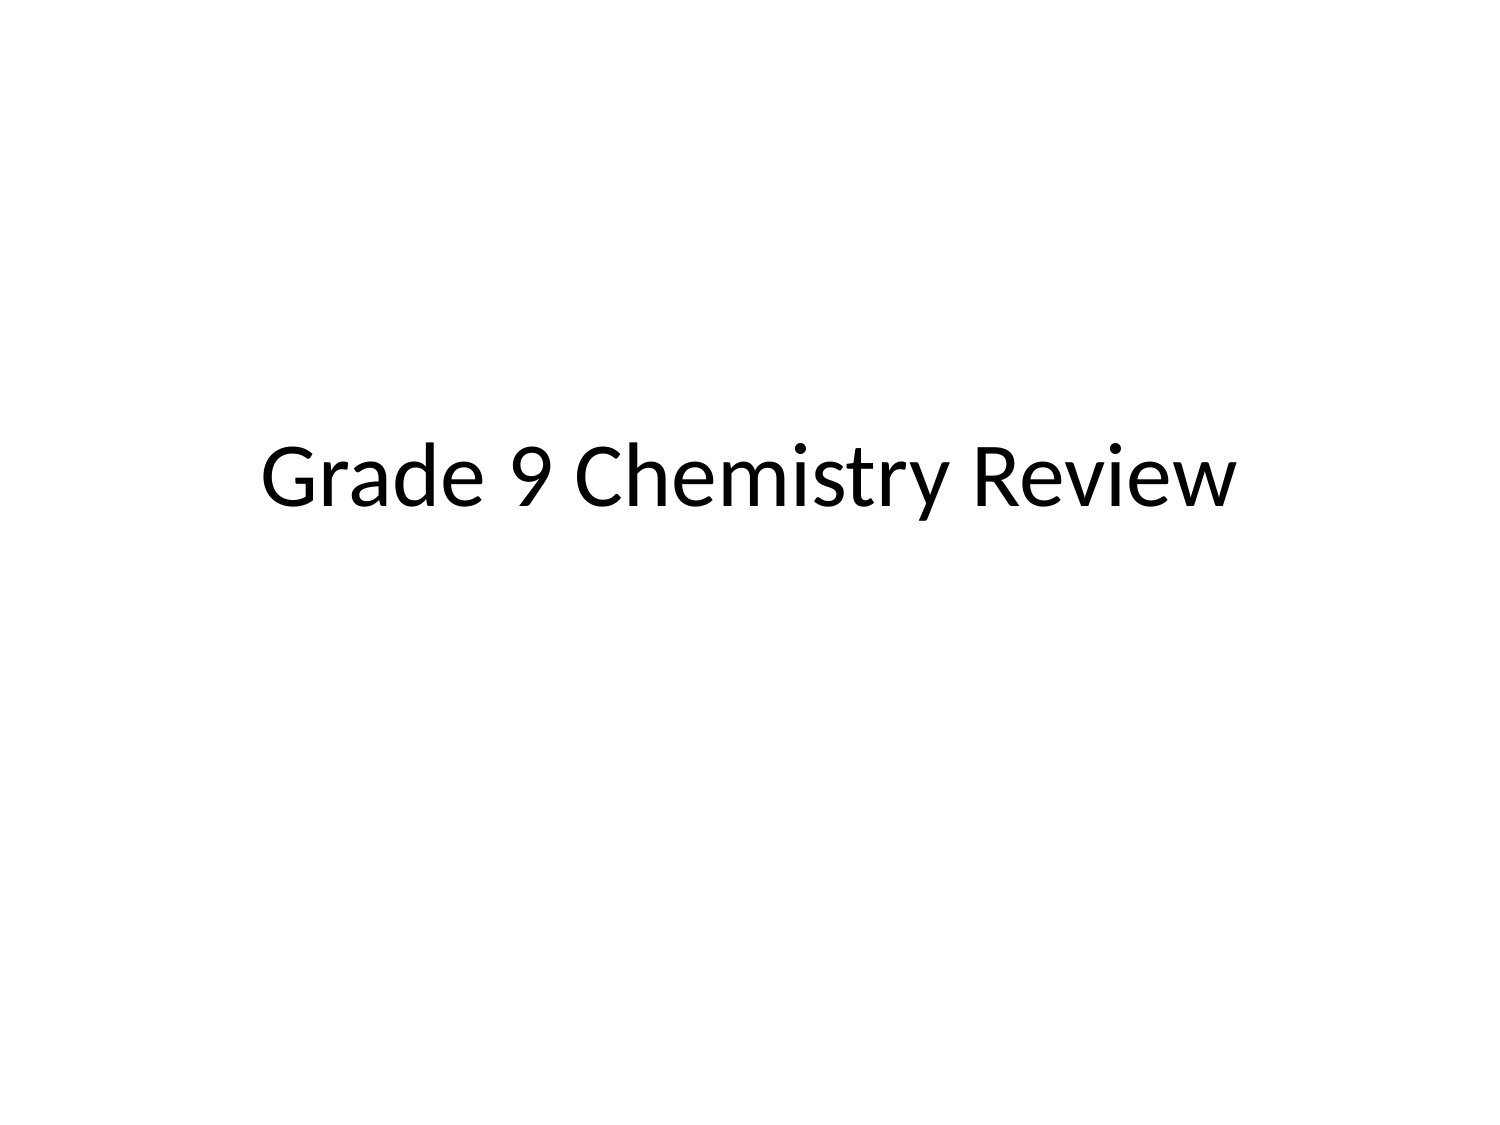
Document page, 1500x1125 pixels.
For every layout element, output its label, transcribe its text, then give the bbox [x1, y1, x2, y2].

title Grade 9 Chemistry Review [112, 349, 1388, 591]
